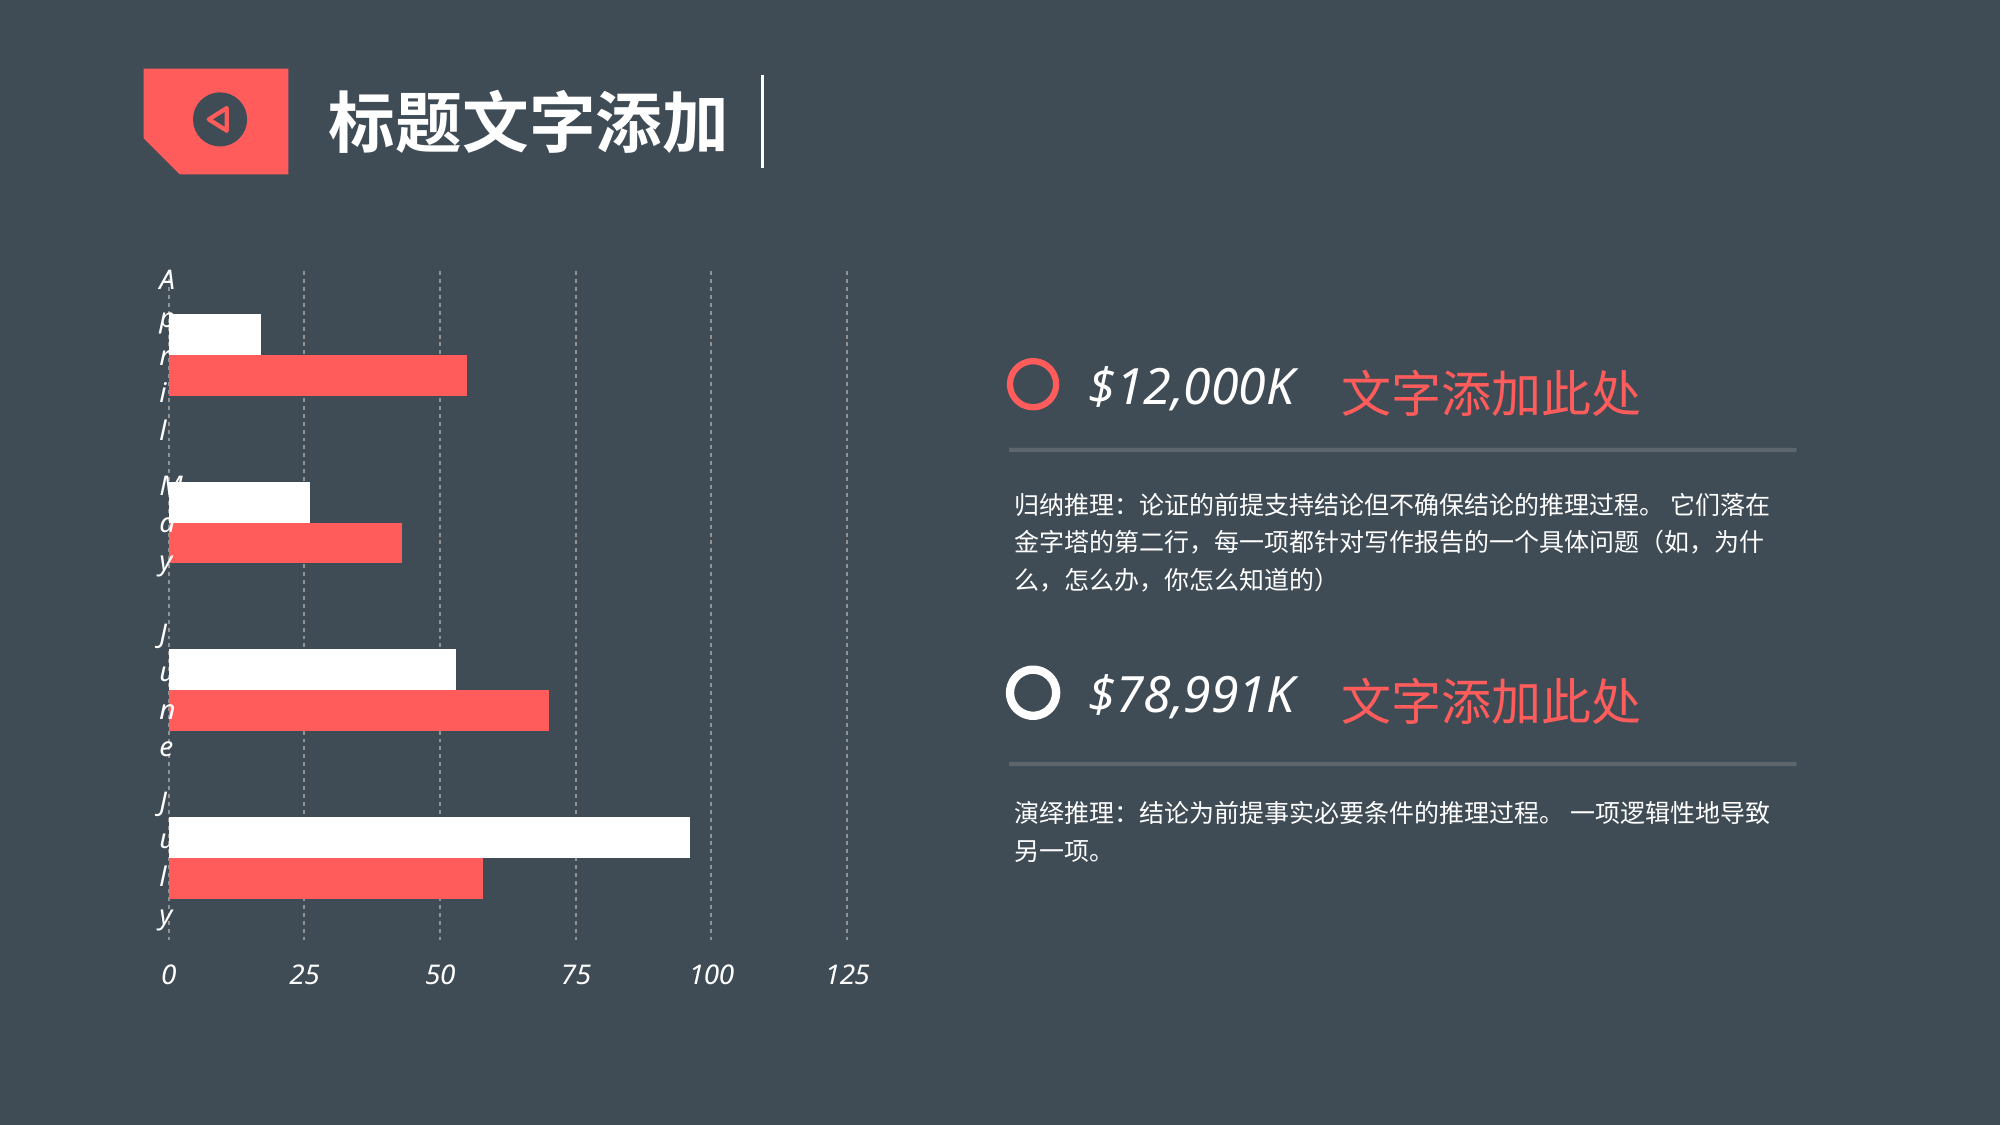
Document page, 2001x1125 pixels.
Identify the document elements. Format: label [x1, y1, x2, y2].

text_box [999, 654, 1797, 871]
text_box [999, 346, 1797, 604]
chart [154, 260, 871, 993]
text_box [143, 68, 763, 175]
